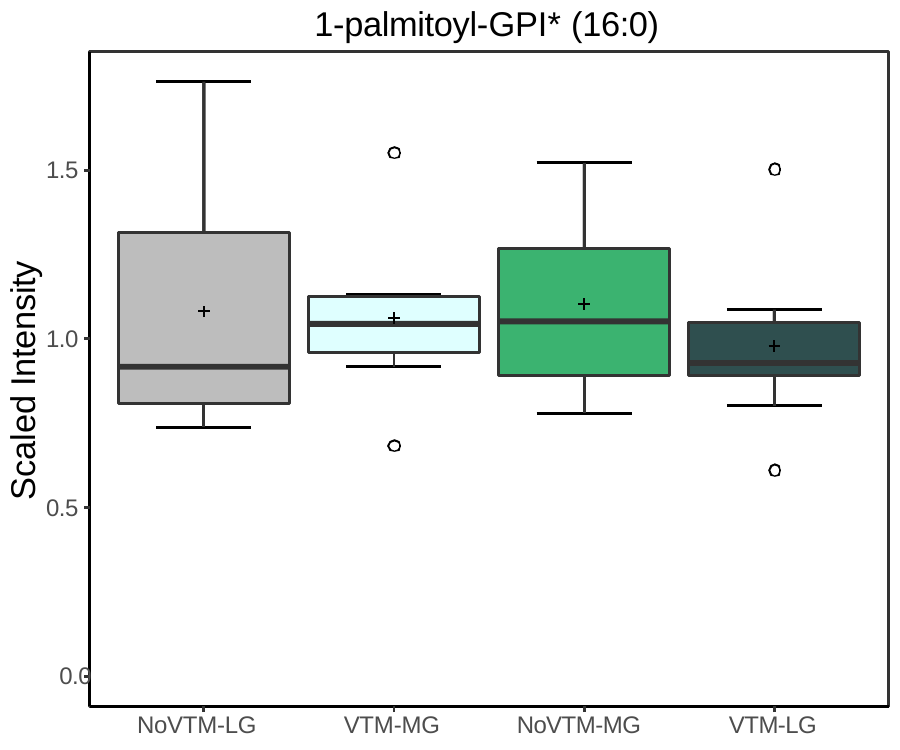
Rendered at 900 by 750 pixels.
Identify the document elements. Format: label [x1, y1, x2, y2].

text_box [1, 256, 82, 521]
text_box [44, 152, 82, 184]
text_box [83, 50, 891, 738]
footer [57, 661, 95, 750]
slide_number [134, 713, 290, 750]
text_box [312, 0, 666, 44]
